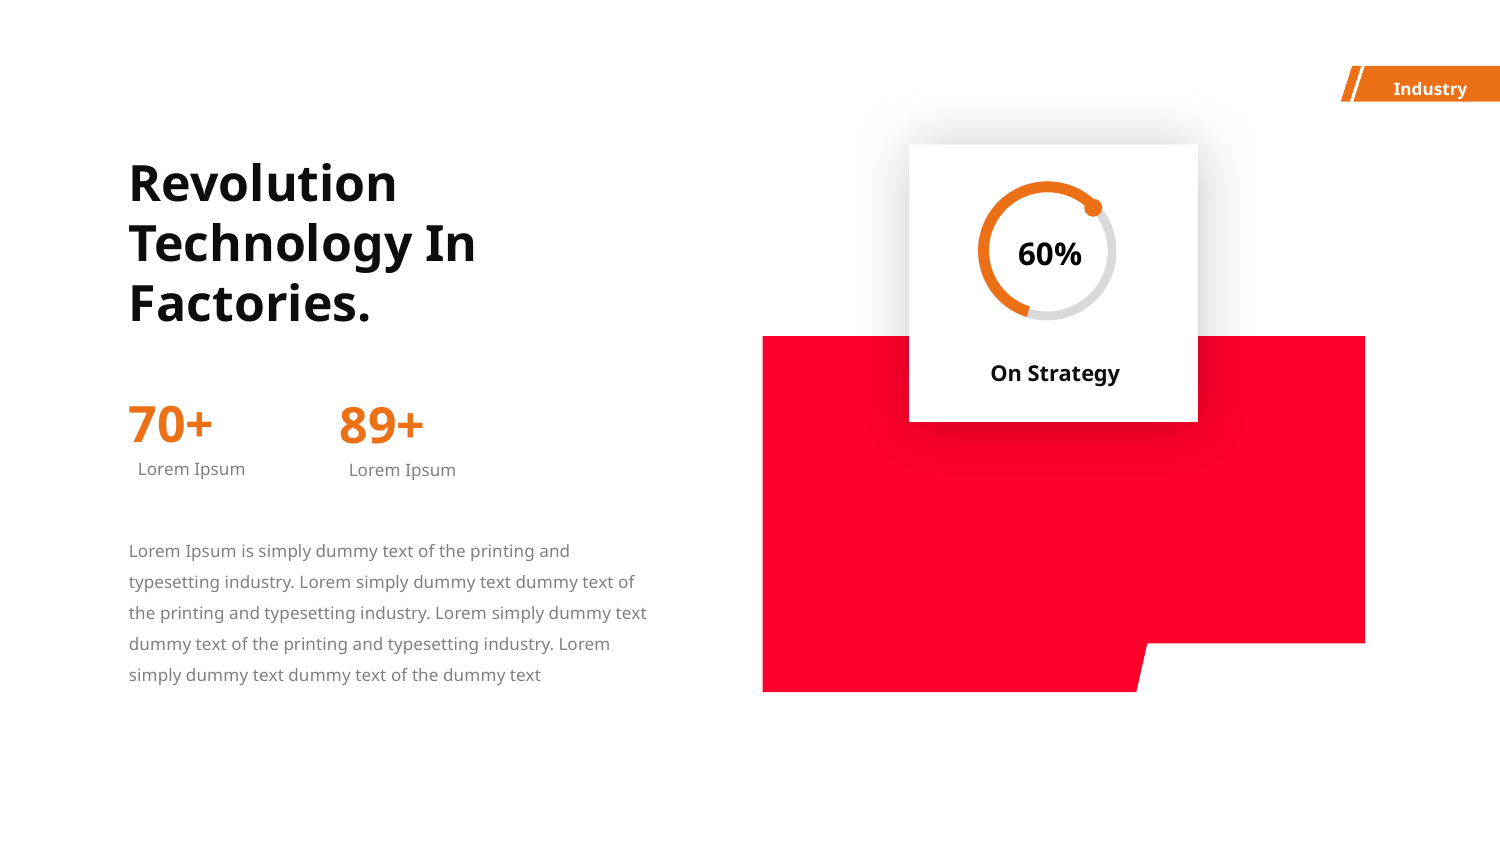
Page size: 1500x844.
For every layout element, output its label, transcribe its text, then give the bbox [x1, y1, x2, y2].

text_box Revolution Technology In Factories. [114, 144, 713, 340]
text_box 70+ [114, 385, 316, 460]
text_box 89+ [324, 385, 527, 461]
text_box Lorem Ipsum [333, 461, 518, 488]
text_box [1340, 65, 1500, 107]
text_box Lorem Ipsum [123, 460, 307, 487]
text_box Lorem Ipsum is simply dummy text of the printing and typesetting industry. Lorem simply dummy text dummy text of the printing and typesetting industry. Lorem simply dummy text dummy text of the printing and typesetting industry. Lorem simply dummy text dummy text of the dummy text [114, 523, 675, 693]
picture [762, 336, 1365, 693]
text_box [977, 181, 1117, 321]
text_box c [908, 143, 1199, 336]
